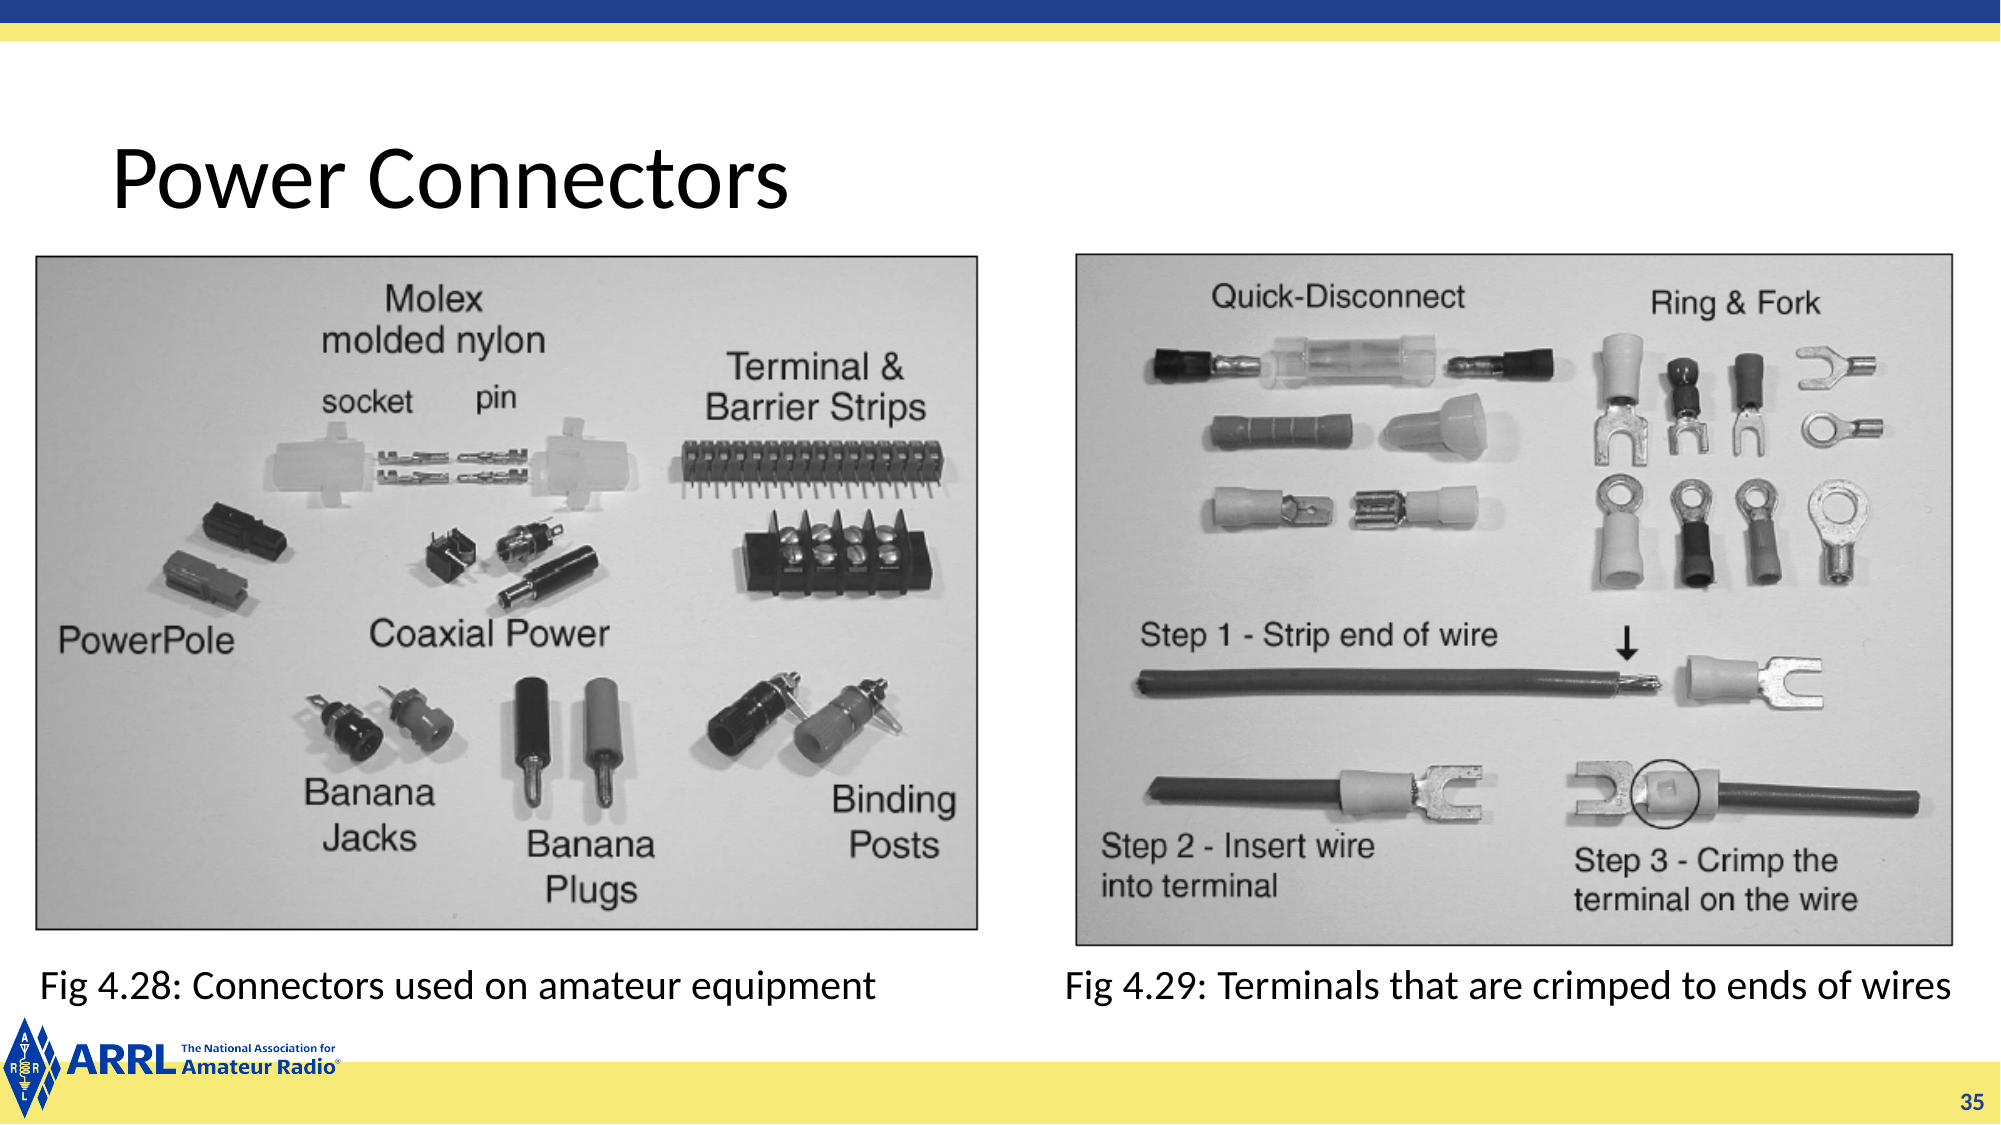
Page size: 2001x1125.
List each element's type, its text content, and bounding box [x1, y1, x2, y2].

text_box Fig 4.28: Connectors used on amateur equipment [24, 950, 927, 1016]
picture [1067, 246, 1961, 951]
text_box Fig 4.29: Terminals that are crimped to ends of wires [1050, 950, 2000, 1016]
picture [24, 246, 990, 939]
title Power Connectors [96, 122, 1897, 257]
picture [1, 1015, 342, 1121]
